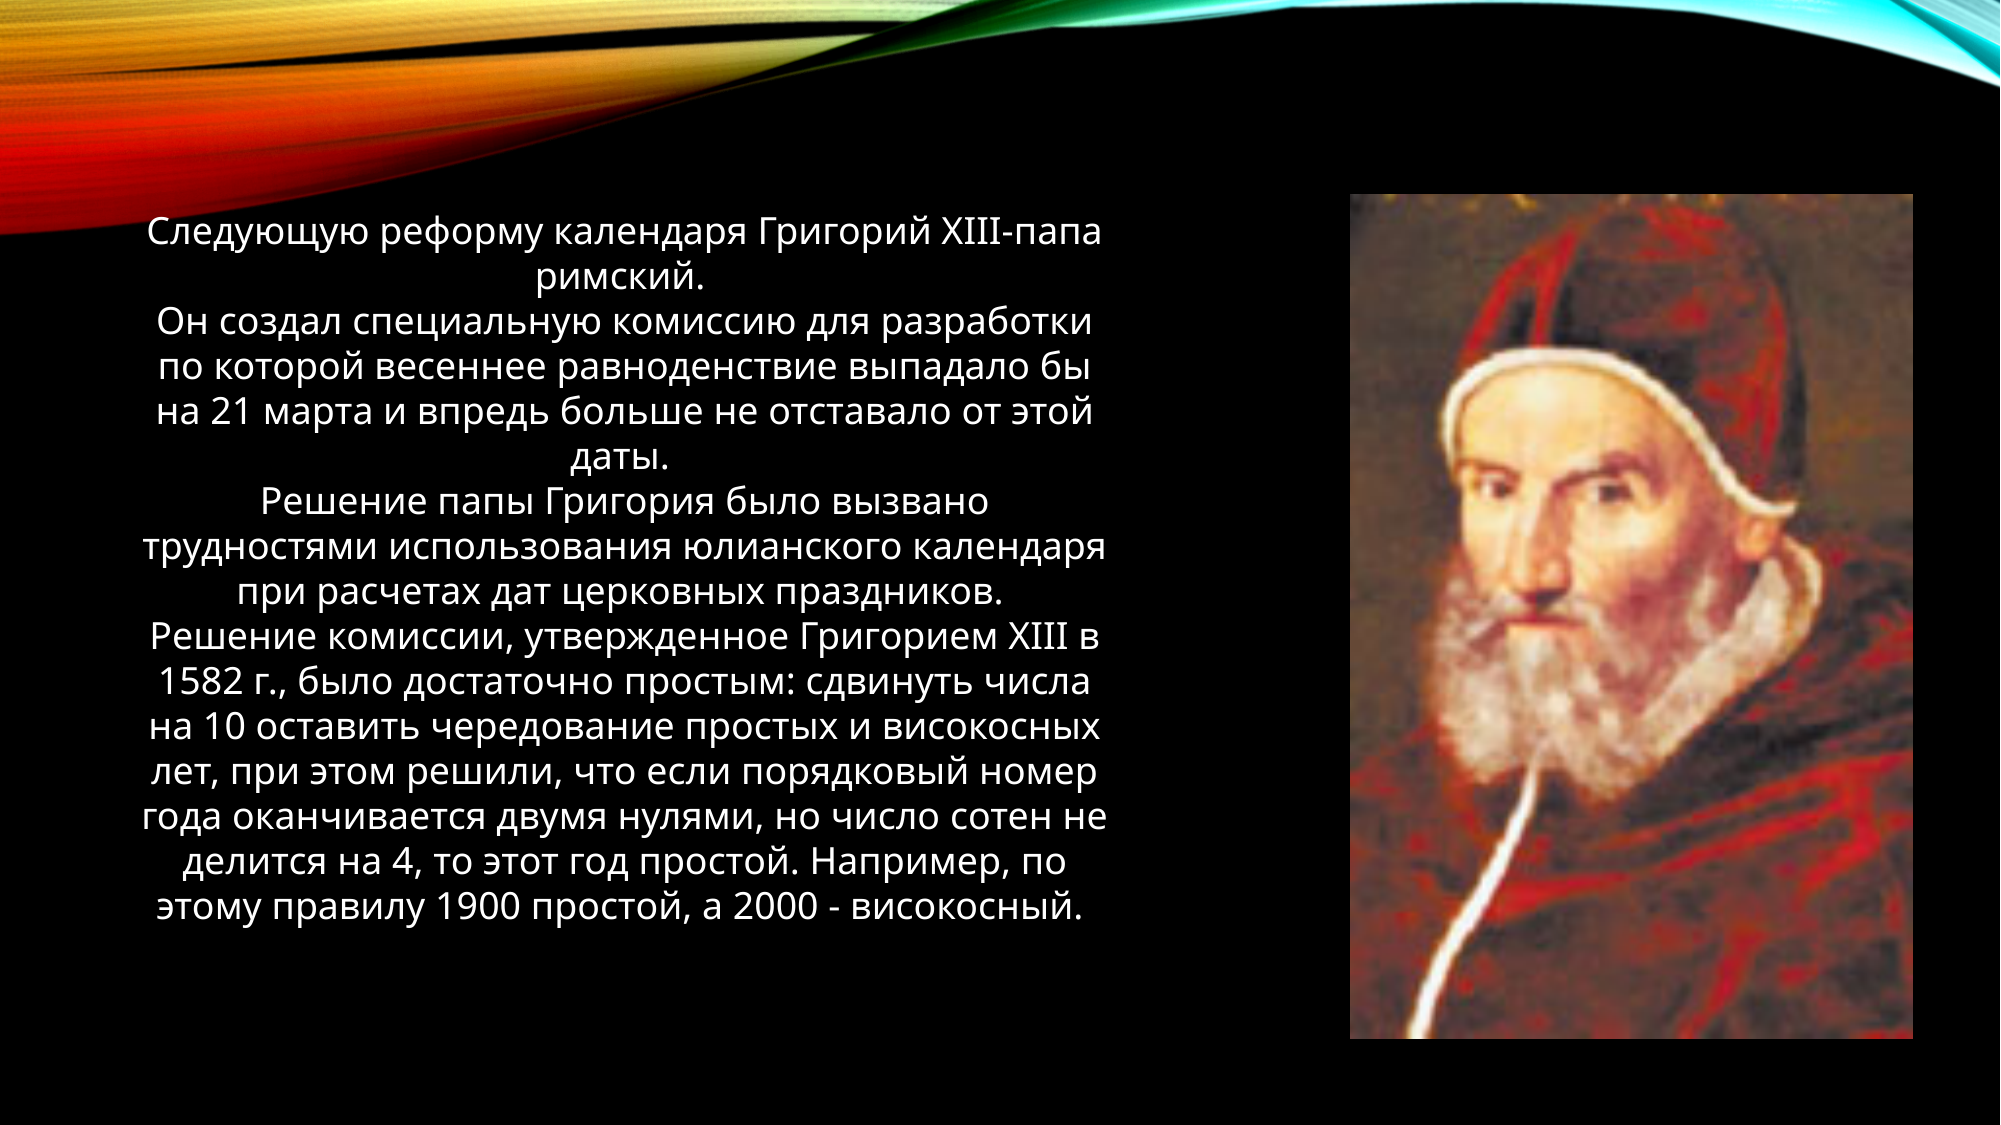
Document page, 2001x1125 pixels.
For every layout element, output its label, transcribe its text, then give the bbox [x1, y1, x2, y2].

text_box Следующую реформу календаря Григорий XIII-папа римский. Он создал специальную комиссию для разработки по которой весеннее равноденствие выпадало бы на 21 марта и впредь больше не отставало от этой даты. Решение папы Григория было вызвано трудностями использования юлианского календаря при расчетах дат церковных праздников. Решение комиссии, утвержденное Григорием XIII в 1582 г., было достаточно простым: сдвинуть числа на 10 оставить чередование простых и високосных лет, при этом решили, что если порядковый номер года оканчивается двумя нулями, но число сотен не делится на 4, то этот год простой. Например, по этому правилу 1900 простой, а 2000 - високосный. [125, 199, 1125, 935]
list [1349, 194, 1913, 1039]
picture [0, 0, 2000, 237]
